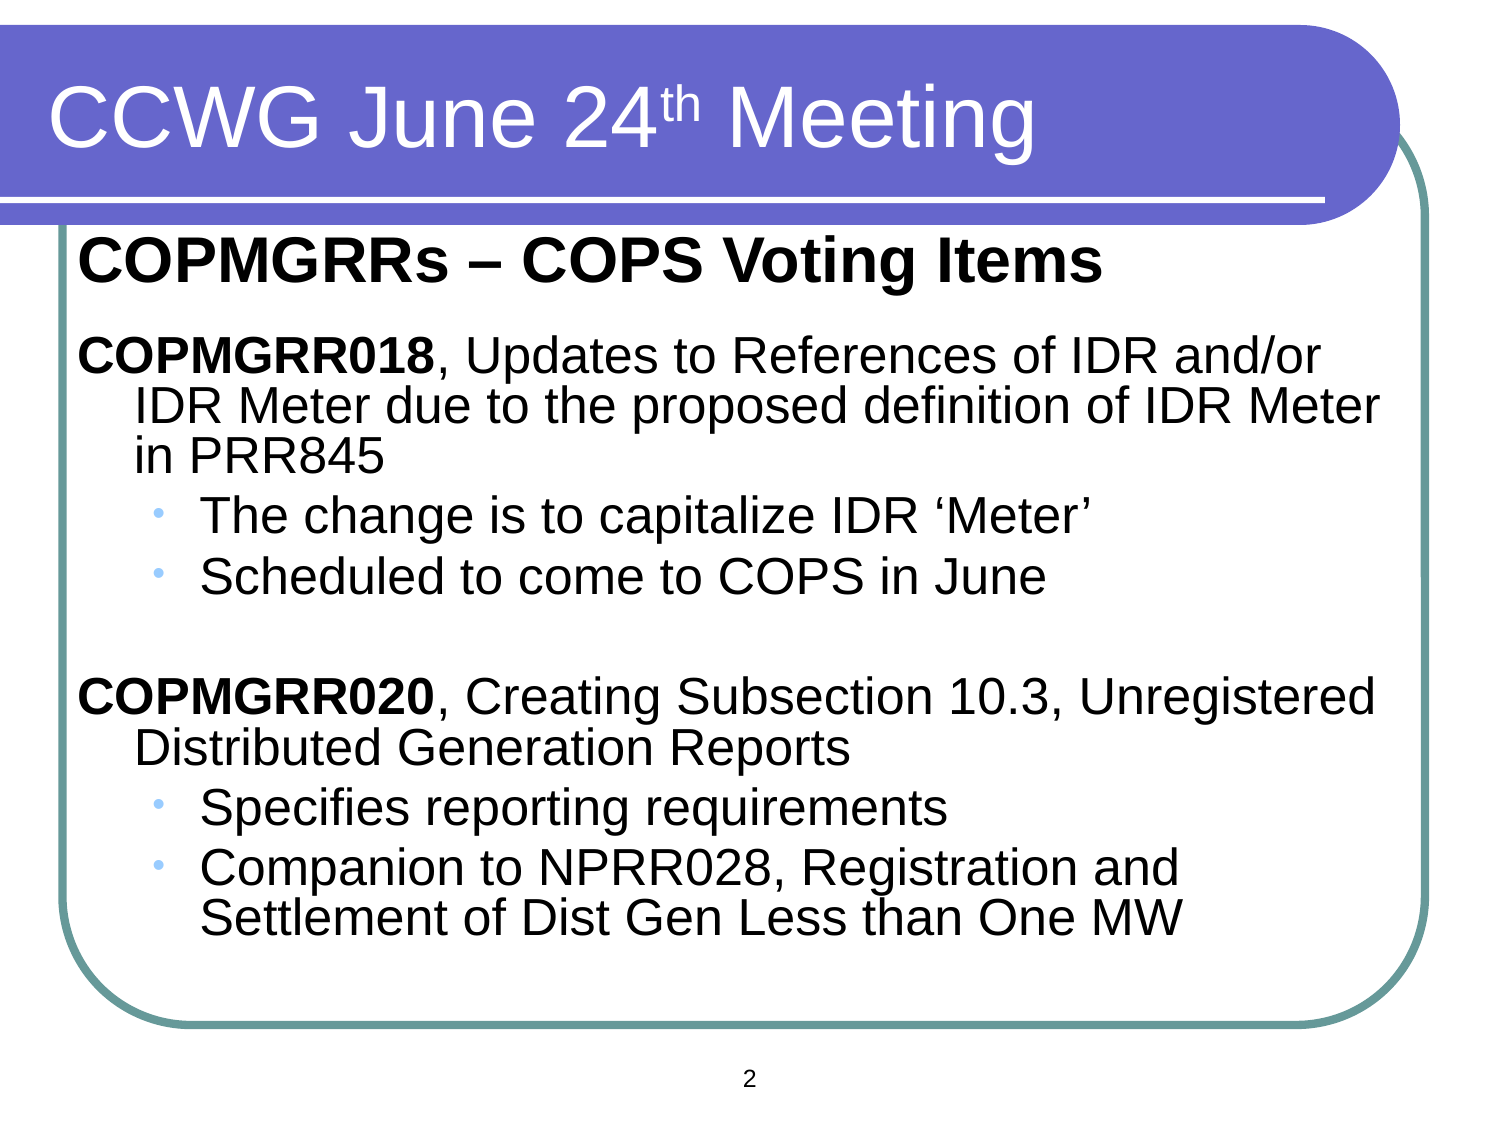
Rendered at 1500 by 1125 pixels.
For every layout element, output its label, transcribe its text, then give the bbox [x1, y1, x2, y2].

title CCWG June 24th Meeting [31, 37, 1348, 188]
footer 2 [512, 1024, 988, 1101]
list COPMGRRs – COPS Voting Items COPMGRR018, Updates to References of IDR and/or IDR Meter due to the proposed definition of IDR Meter in PRR845 The change is to capitalize IDR ‘Meter’ Scheduled to come to COPS in June COPMGRR020, Creating Subsection 10.3, Unregistered Distributed Generation Reports Specifies reporting requirements Companion to NPRR028, Registration and Settlement of Dist Gen Less than One MW [62, 224, 1438, 1076]
